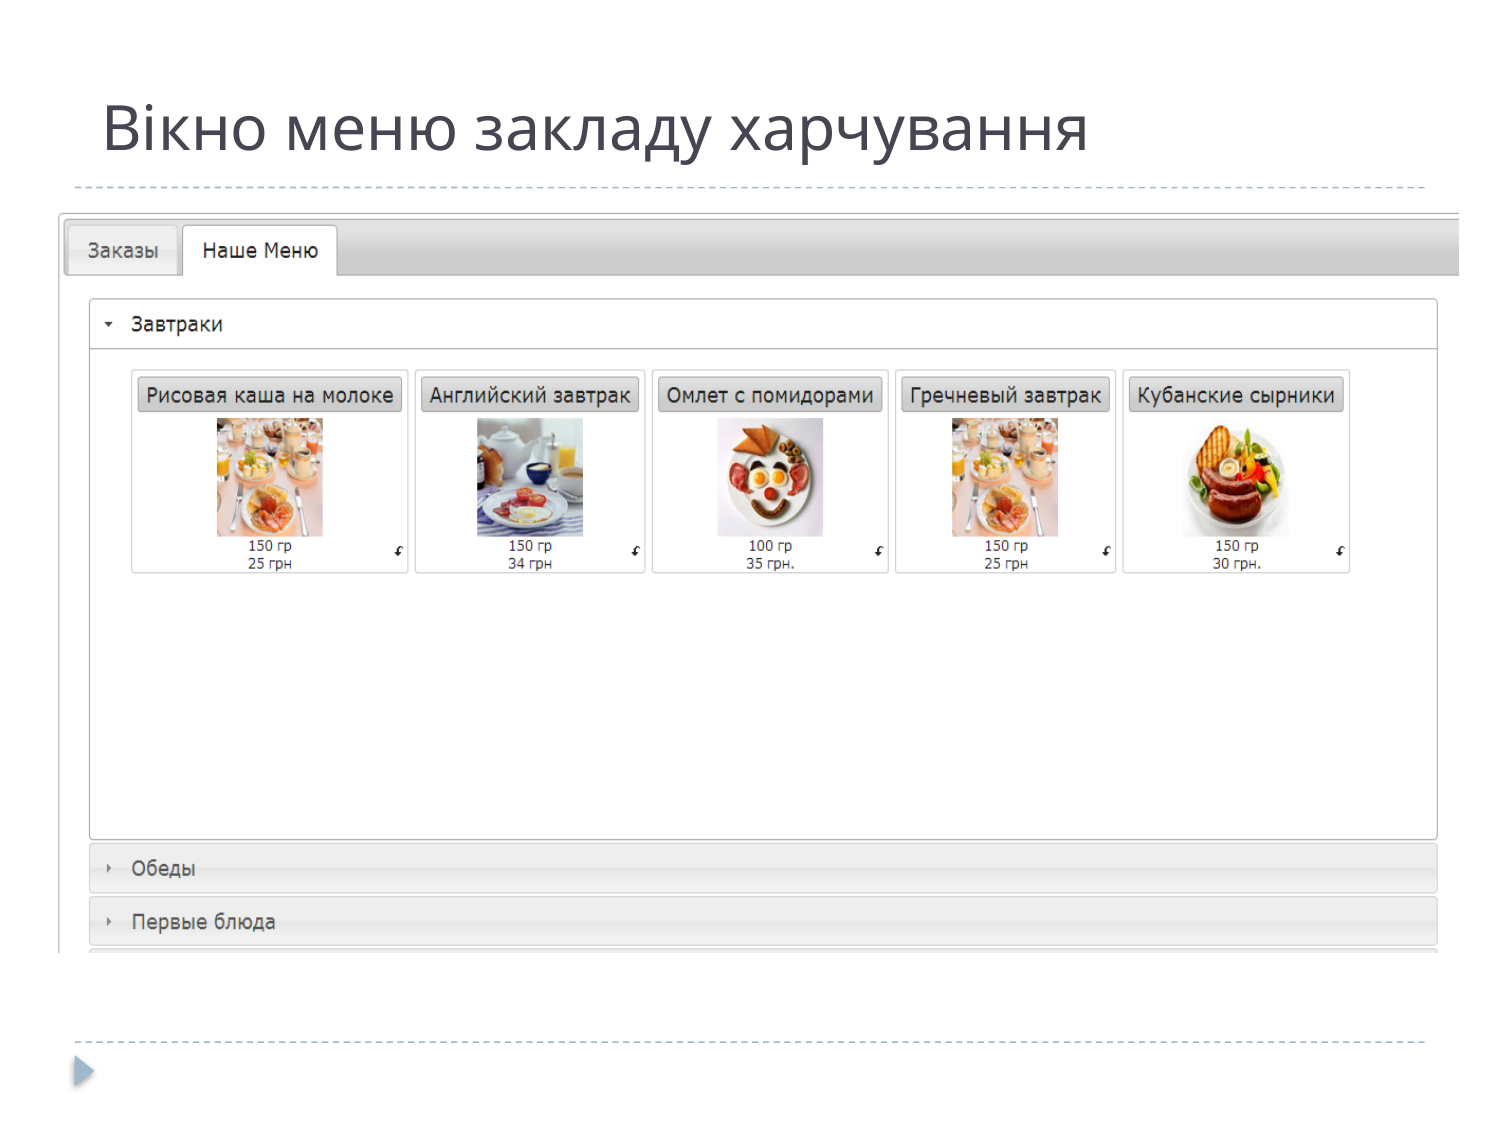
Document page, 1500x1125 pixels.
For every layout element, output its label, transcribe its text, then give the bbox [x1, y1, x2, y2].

picture [52, 207, 1459, 953]
title Вікно меню закладу харчування [86, 19, 1437, 171]
